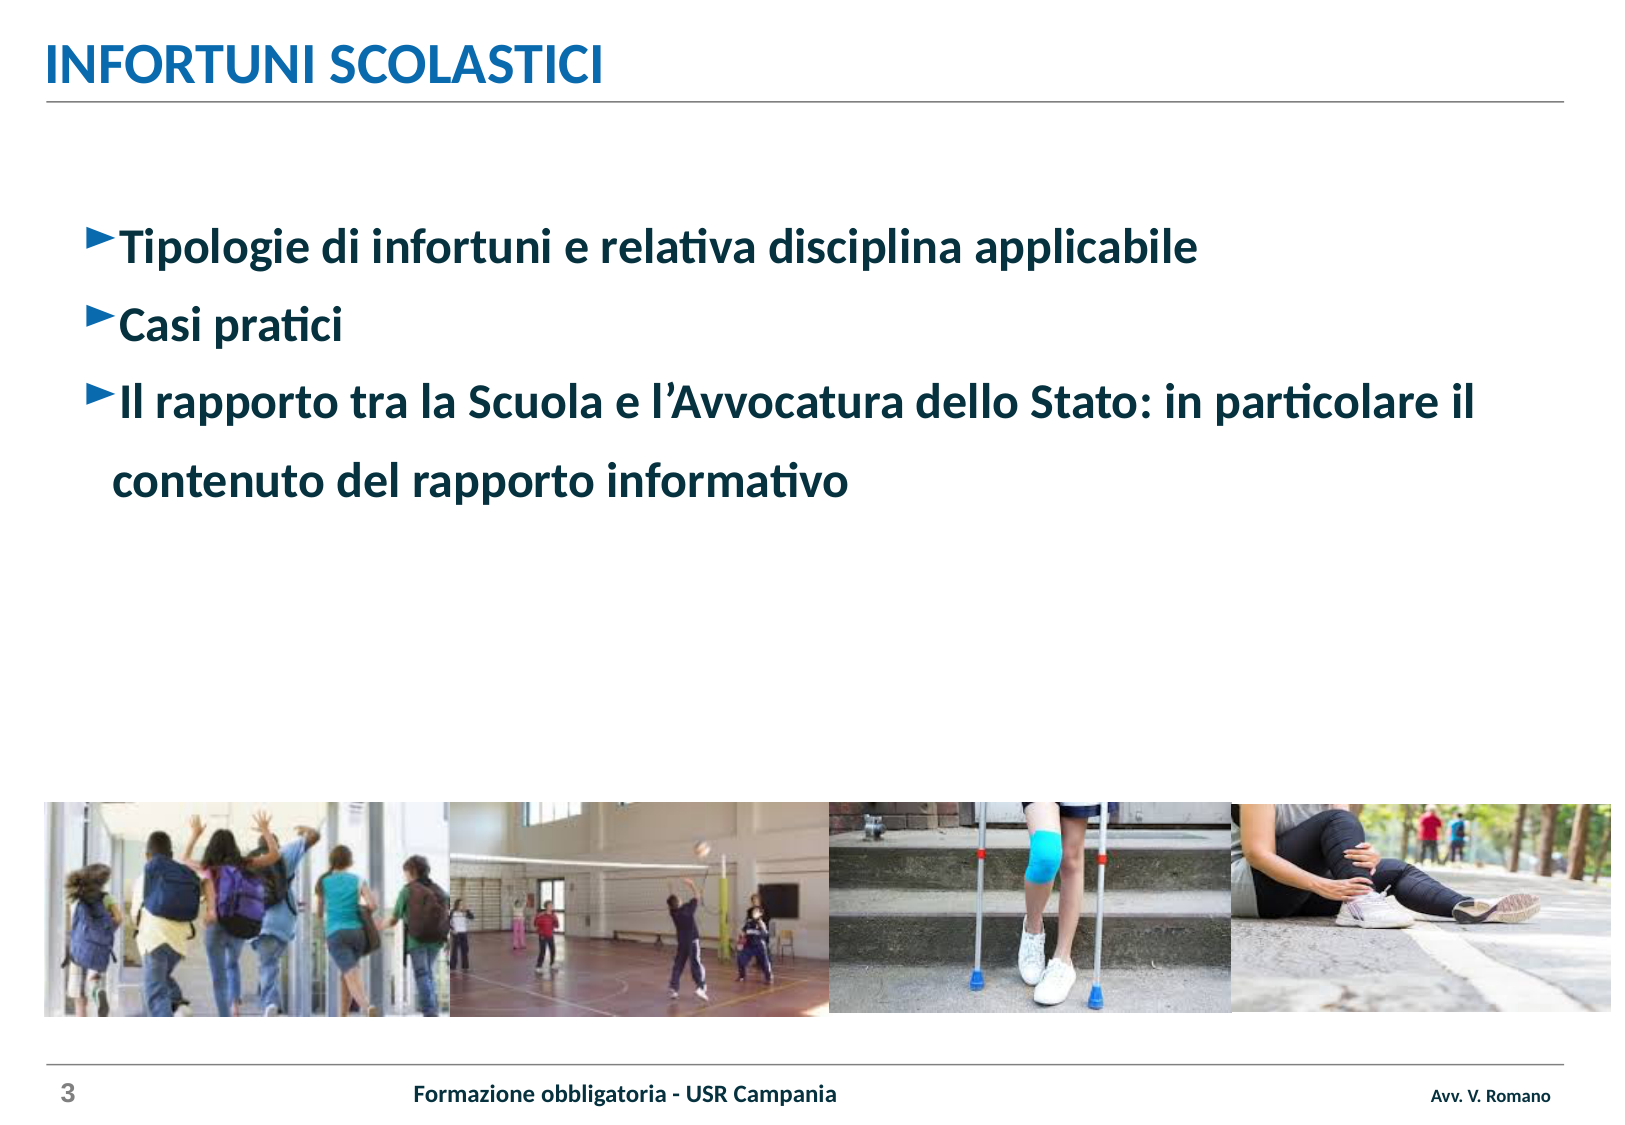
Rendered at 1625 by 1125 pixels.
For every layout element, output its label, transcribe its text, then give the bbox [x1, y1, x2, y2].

text_box Tipologie di infortuni e relativa disciplina applicabile Casi pratici Il rapporto tra la Scuola e l’Avvocatura dello Stato: in particolare il contenuto del rapporto informativo [44, 127, 1561, 803]
picture [44, 802, 1611, 1017]
text_box INFORTUNI SCOLASTICI [44, 24, 1561, 91]
